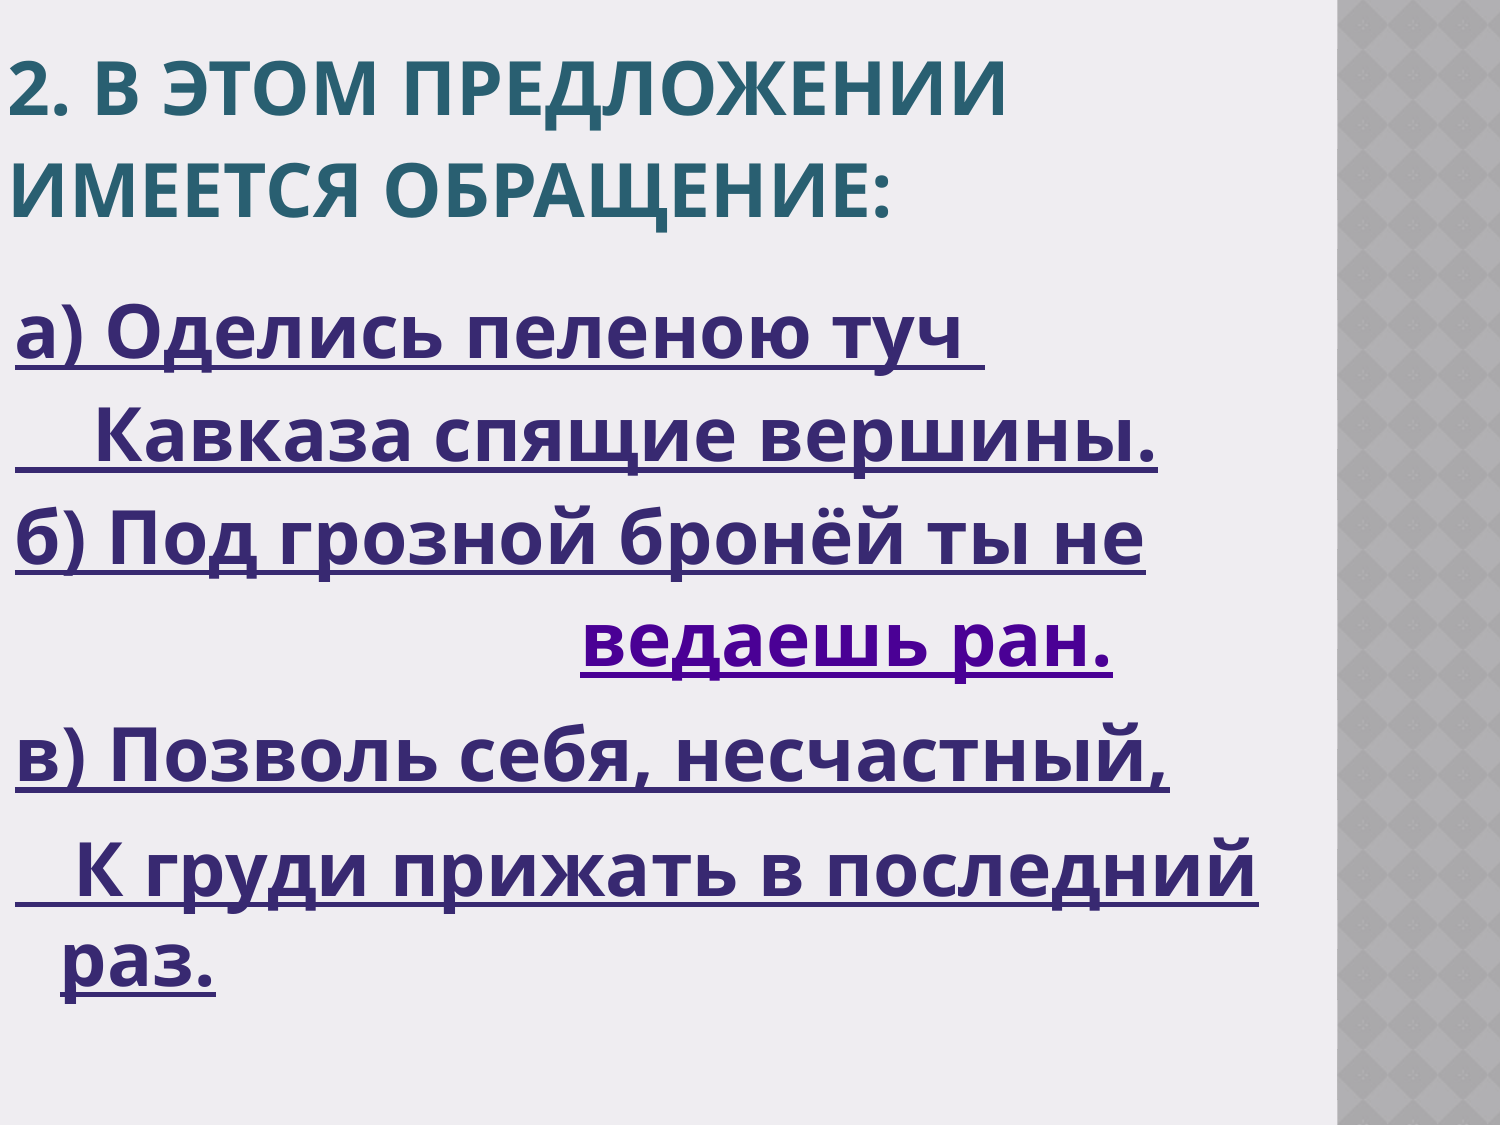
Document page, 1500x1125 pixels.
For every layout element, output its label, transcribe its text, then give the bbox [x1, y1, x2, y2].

title 2. В этом предложении имеется обращение: [0, 0, 1336, 199]
list а) Оделись пеленою туч Кавказа спящие вершины. б) Под грозной бронёй ты не ведаешь ран. в) Позволь себя, несчастный, К груди прижать в последний раз. [0, 199, 1424, 1125]
